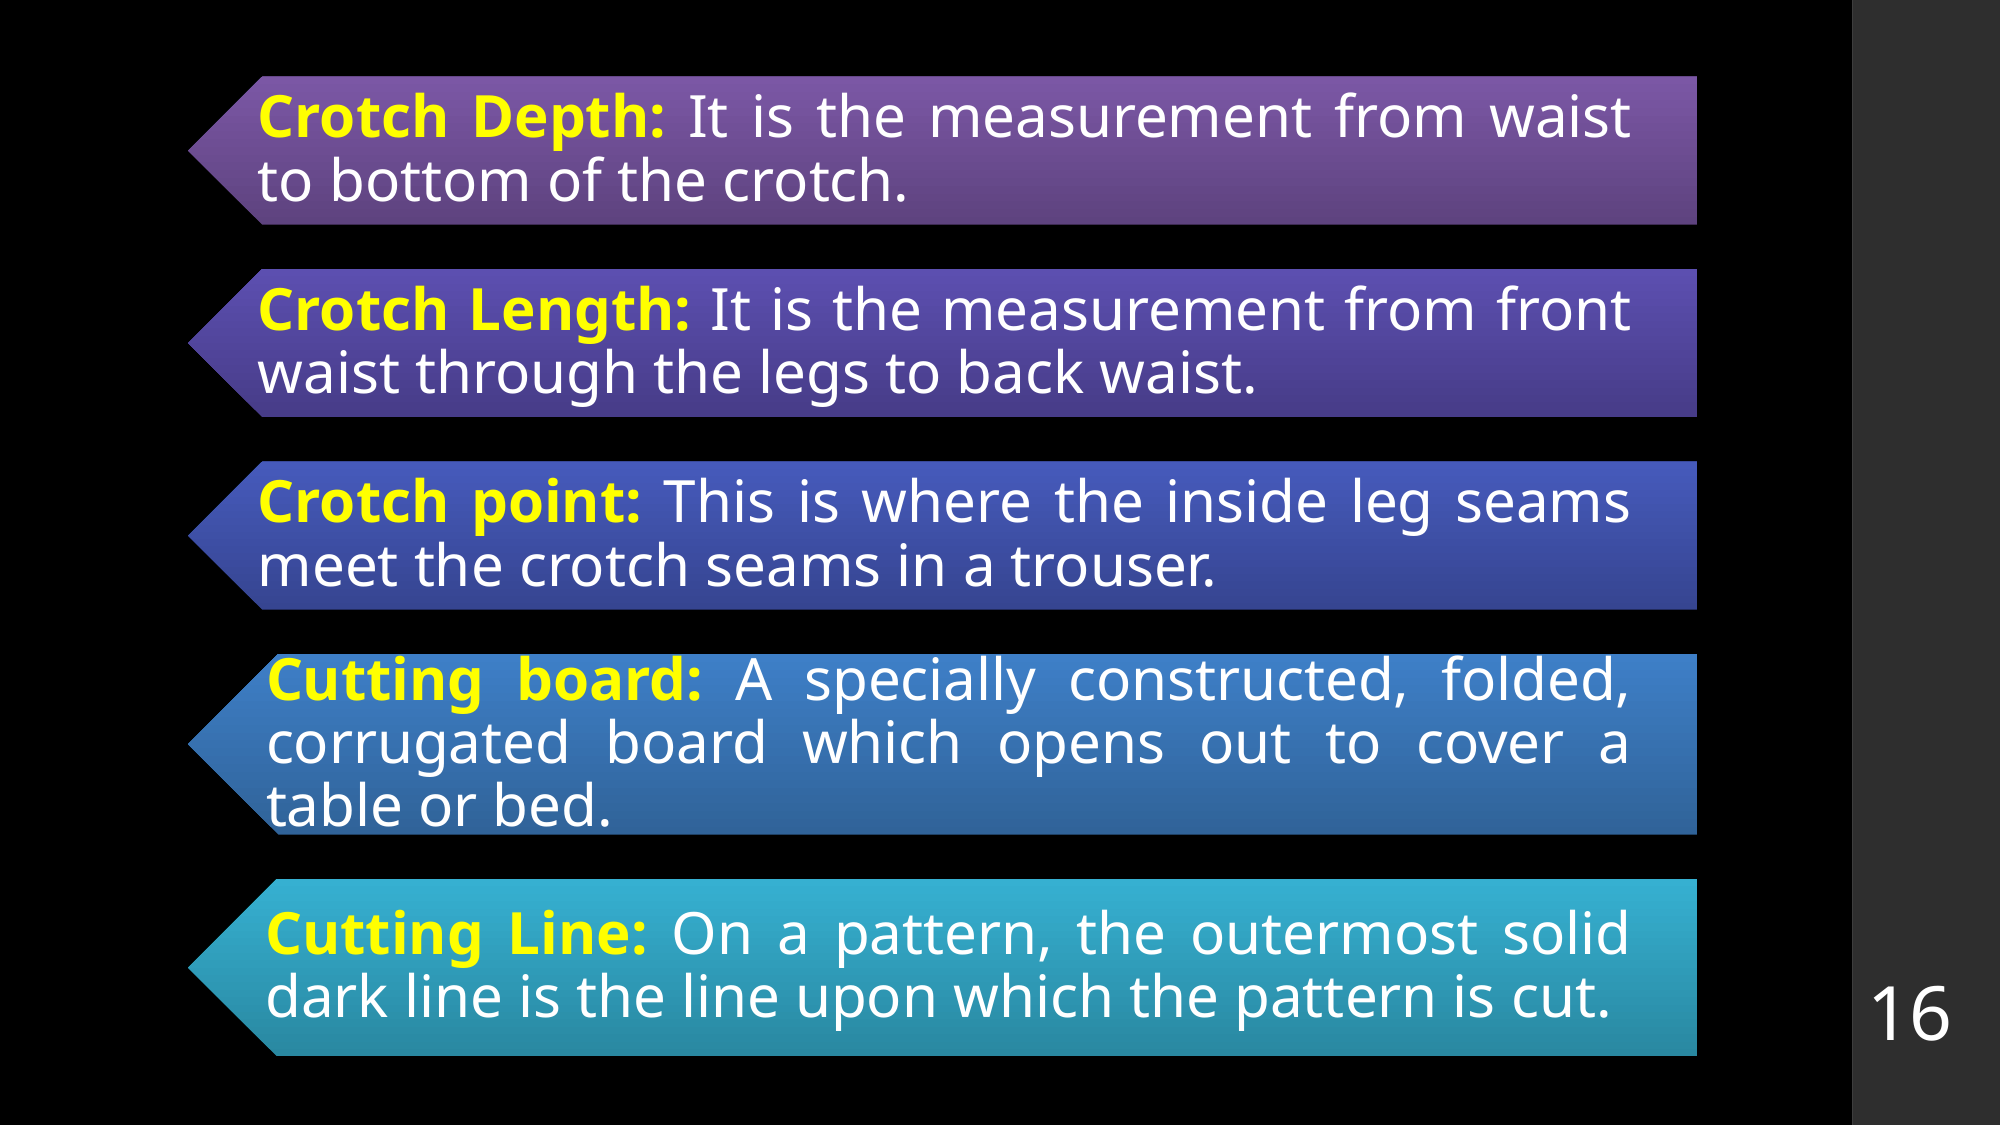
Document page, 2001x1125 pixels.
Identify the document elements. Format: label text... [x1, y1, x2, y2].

slide_number 16 [1906, 965, 1955, 1057]
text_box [0, 75, 1898, 1057]
